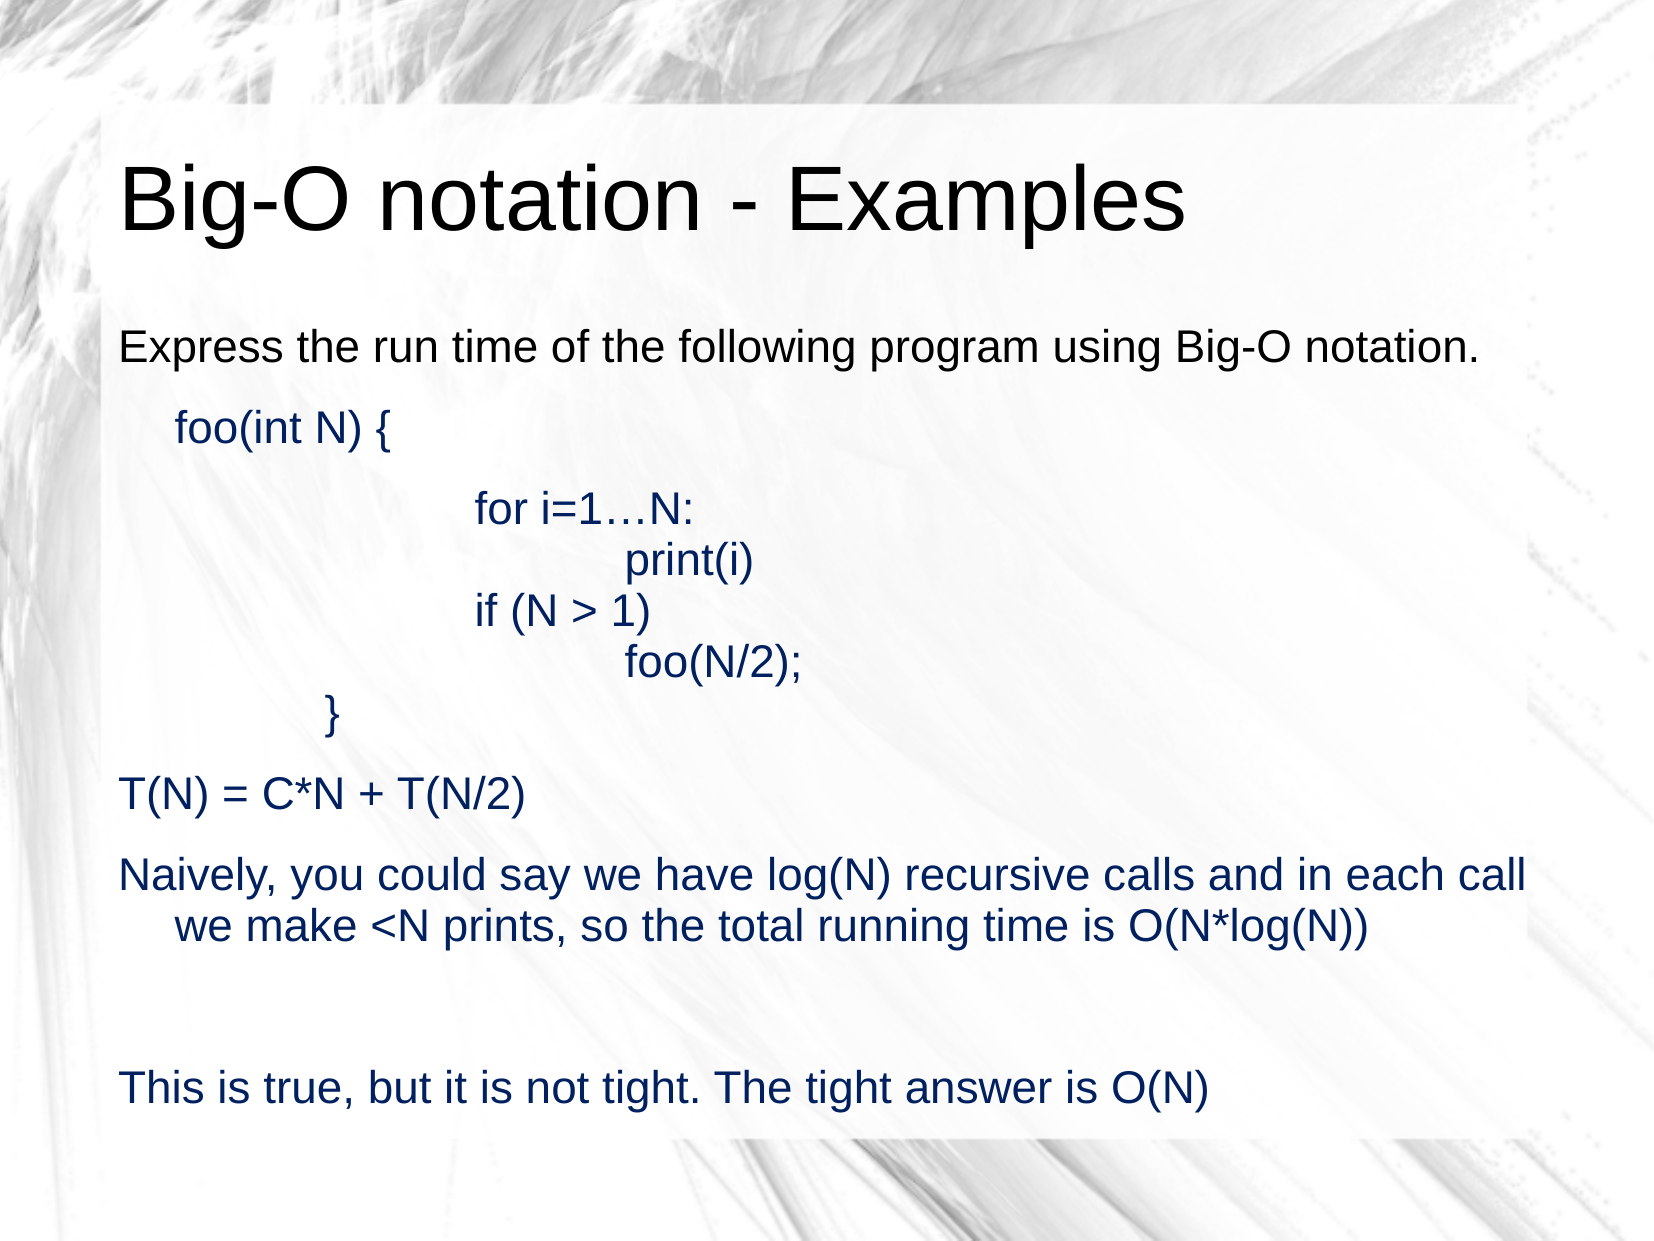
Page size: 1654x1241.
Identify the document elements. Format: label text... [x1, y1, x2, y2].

title Big-O notation - Examples [118, 112, 1506, 281]
list Express the run time of the following program using Big-O notation. foo(int N) { for i=1…N: print(i) if (N > 1) foo(N/2); } T(N) = C*N + T(N/2) Naively, you could say we have log(N) recursive calls and in each call we make <N prints, so the total running time is O(N*log(N)) This is true, but it is not tight. The tight answer is O(N) [118, 319, 1571, 1109]
picture [0, 0, 1654, 1241]
